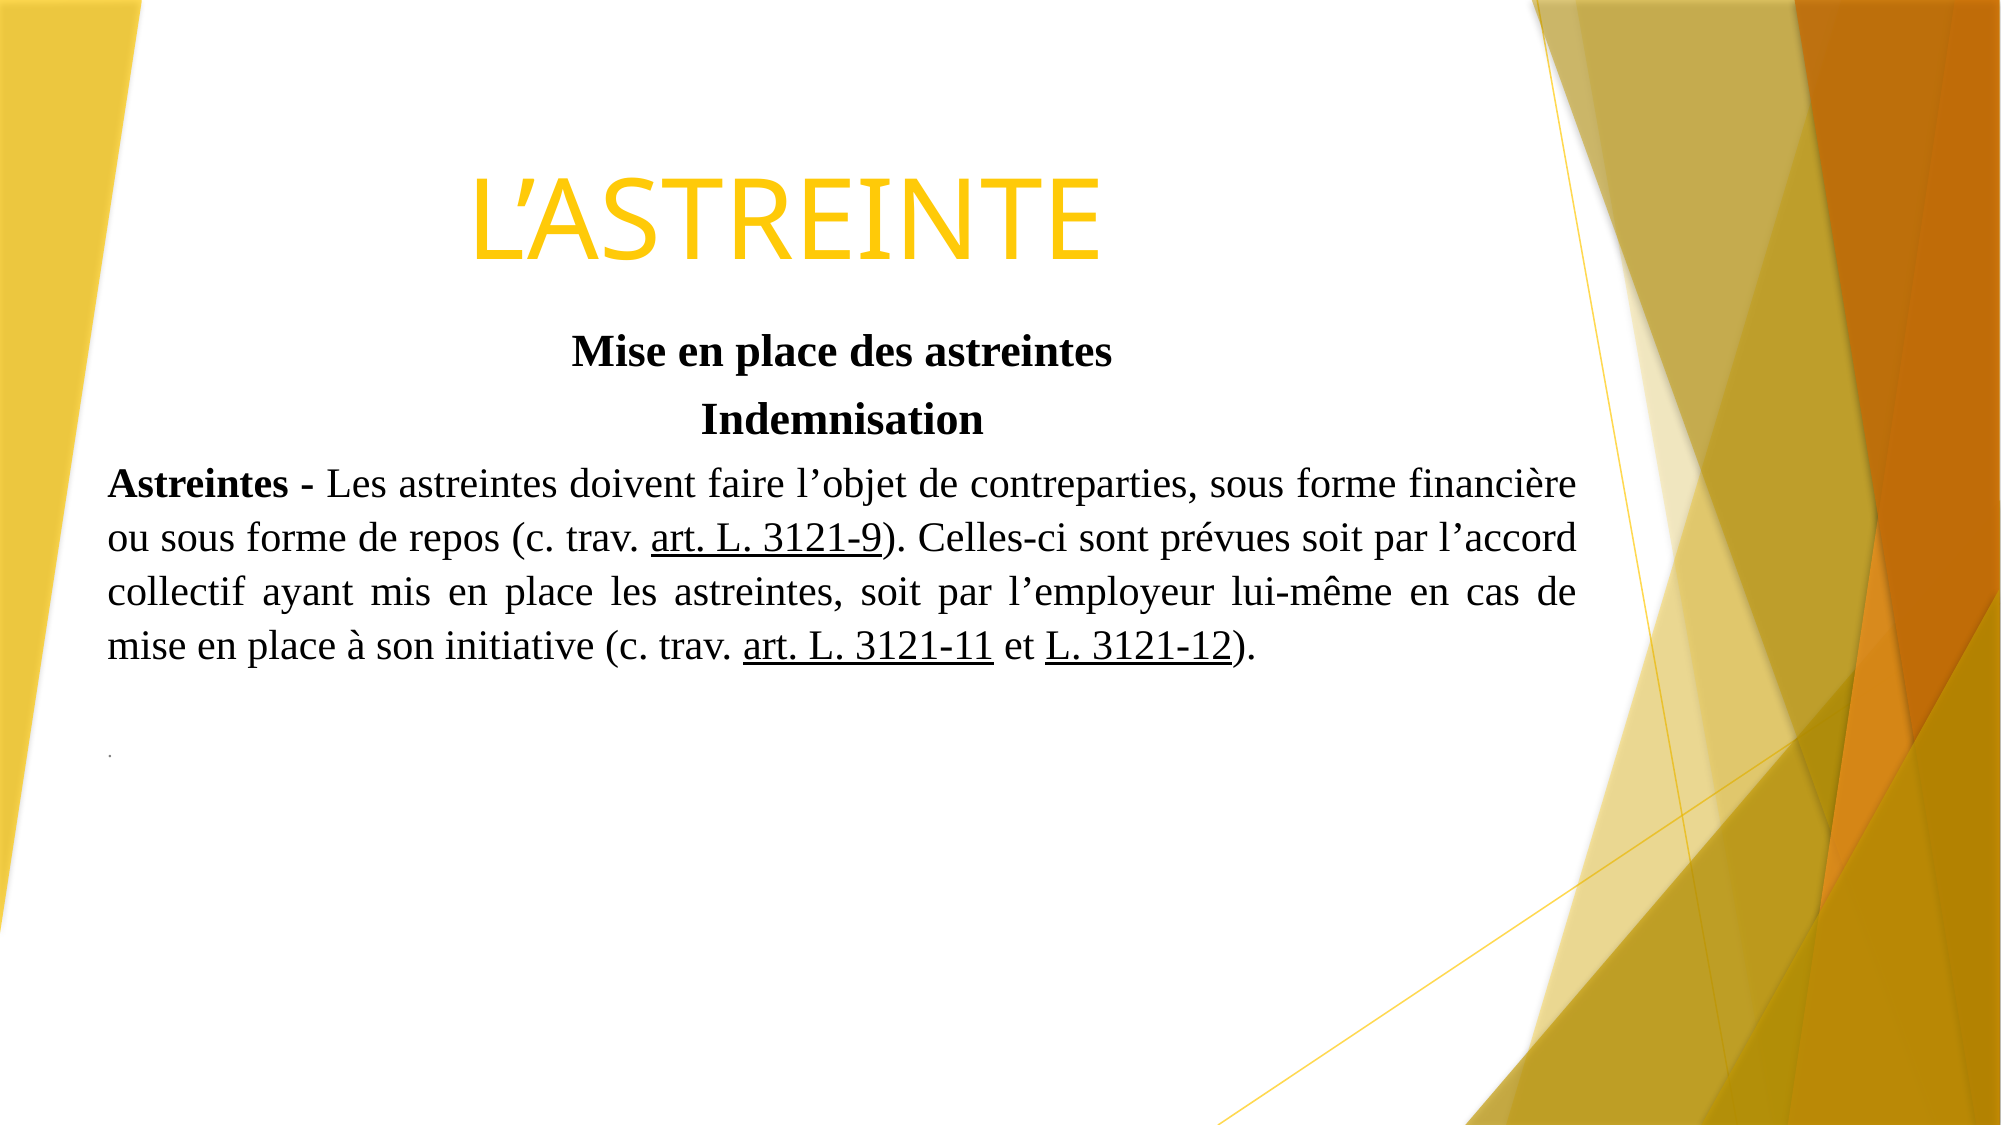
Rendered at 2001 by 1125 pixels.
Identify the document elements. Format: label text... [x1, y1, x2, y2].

subtitle Mise en place des astreintes Indemnisation Astreintes - Les astreintes doivent faire l’objet de contreparties, sous forme financière ou sous forme de repos (c. trav. art. L. 3121-9). Celles-ci sont prévues soit par l’accord collectif ayant mis en place les astreintes, soit par l’employeur lui-même en cas de mise en place à son initiative (c. trav. art. L. 3121-11 et L. 3121-12). . [92, 289, 1593, 817]
title L’ASTREINTE [163, 19, 1438, 289]
